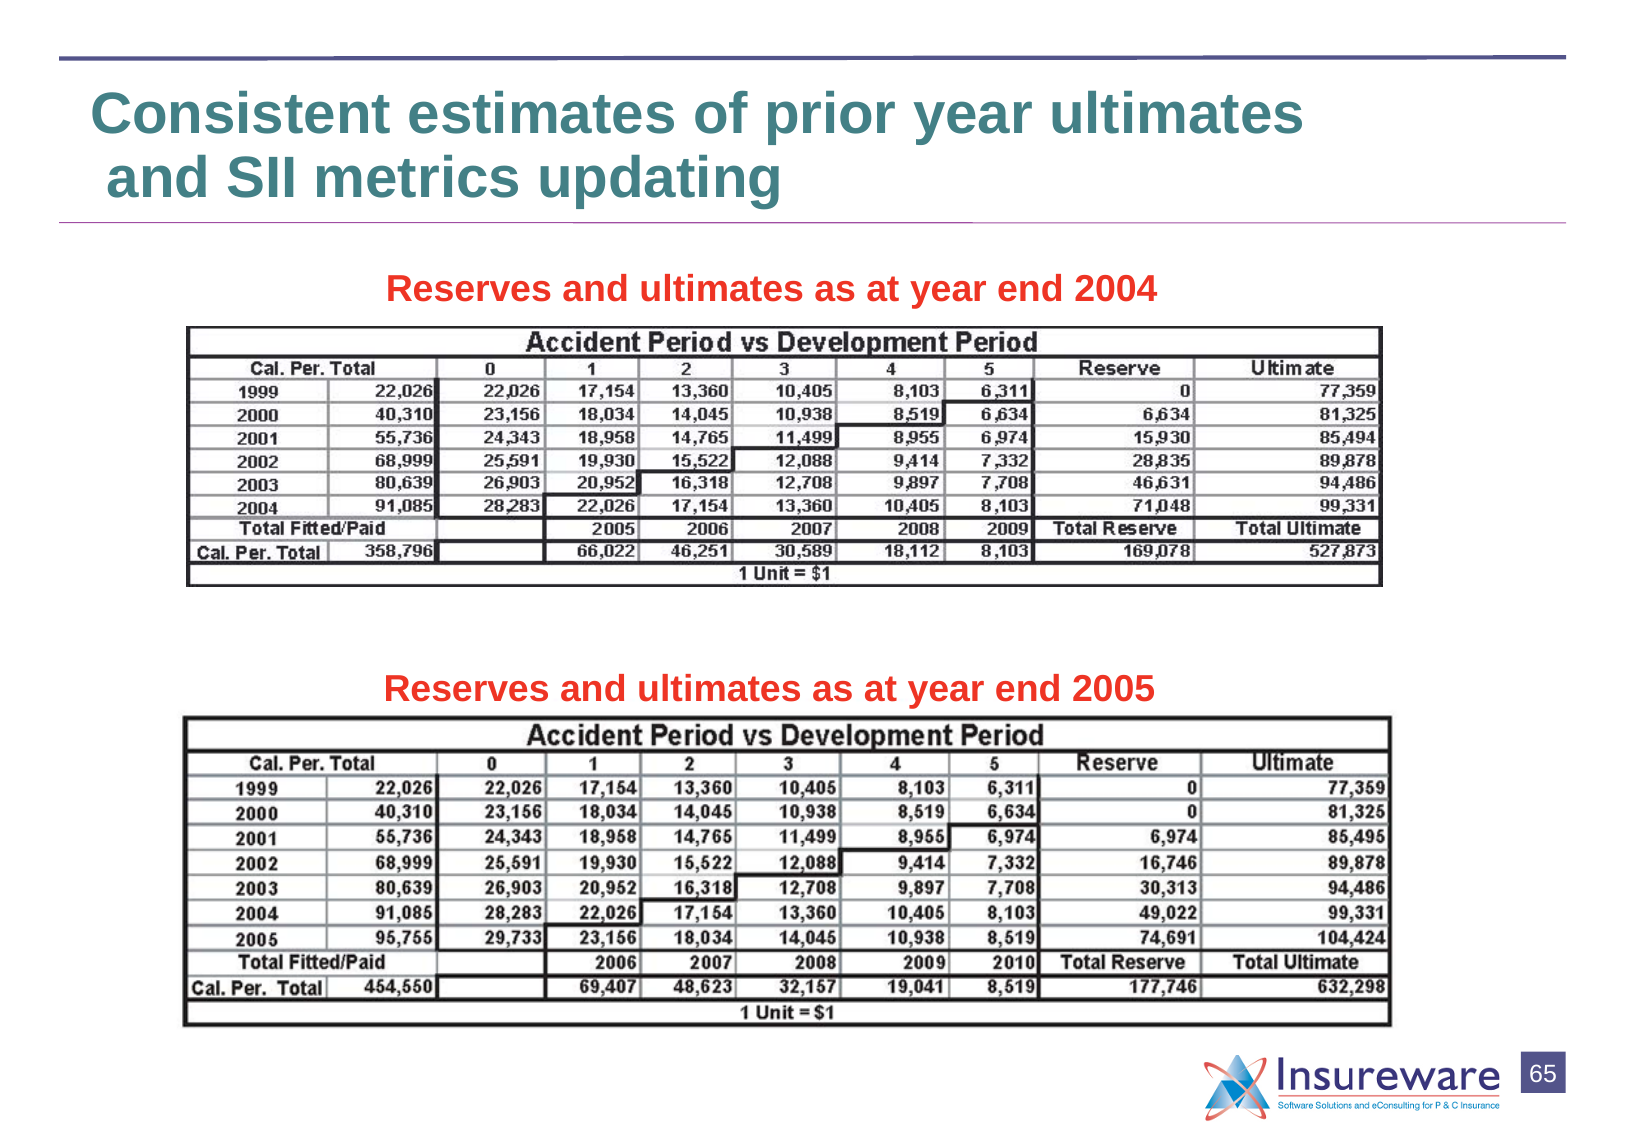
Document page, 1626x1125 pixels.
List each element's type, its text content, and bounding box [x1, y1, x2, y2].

table_header Reserves and ultimates as at year end 2004 [328, 267, 1230, 309]
text_box Reserves and ultimates as at year end 2005 [316, 656, 1219, 687]
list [151, 689, 1406, 1055]
picture [1202, 1052, 1500, 1122]
picture [186, 325, 1383, 587]
slide_number 64 [1520, 1051, 1566, 1093]
title Consistent estimates of prior year ultimates and SII metrics updating [90, 79, 1568, 204]
